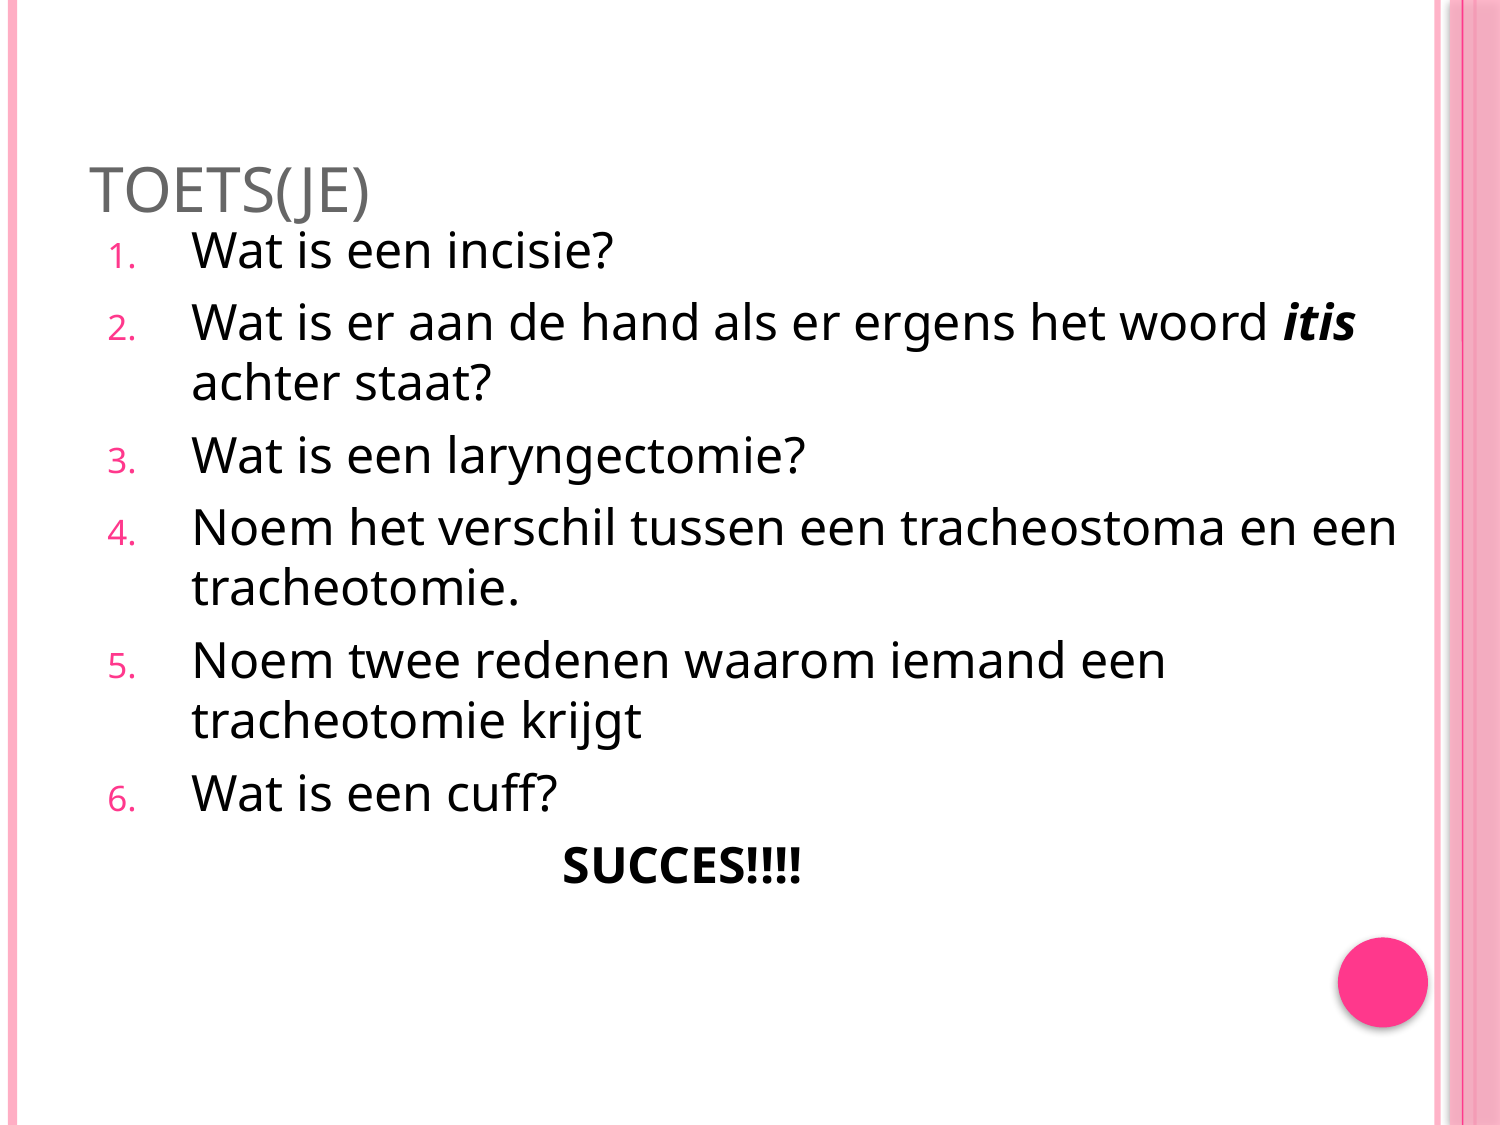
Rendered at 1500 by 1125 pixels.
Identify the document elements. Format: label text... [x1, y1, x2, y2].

list Wat is een incisie? Wat is er aan de hand als er ergens het woord itis achter staat? Wat is een laryngectomie? Noem het verschil tussen een tracheostoma en een tracheotomie. Noem twee redenen waarom iemand een tracheotomie krijgt Wat is een cuff? SUCCES!!!! [70, 210, 1421, 984]
title TOETS(JE) [75, 45, 1300, 210]
